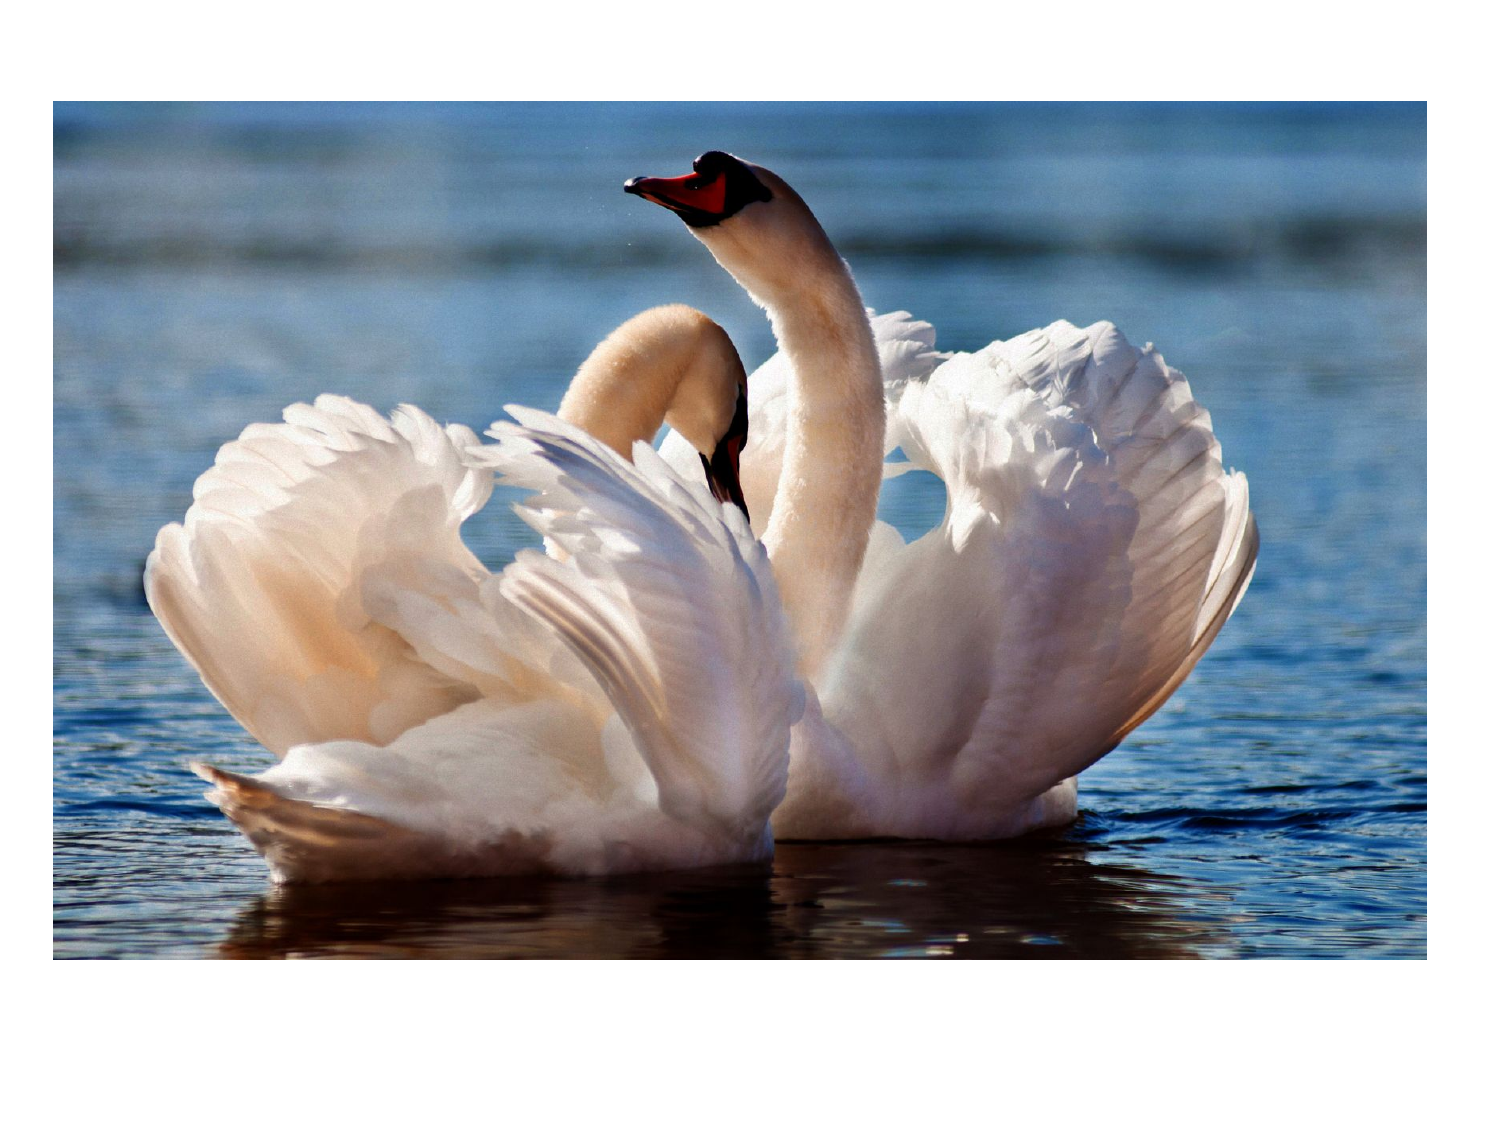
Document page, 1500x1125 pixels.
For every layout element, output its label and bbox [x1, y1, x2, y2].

list [52, 101, 1427, 961]
